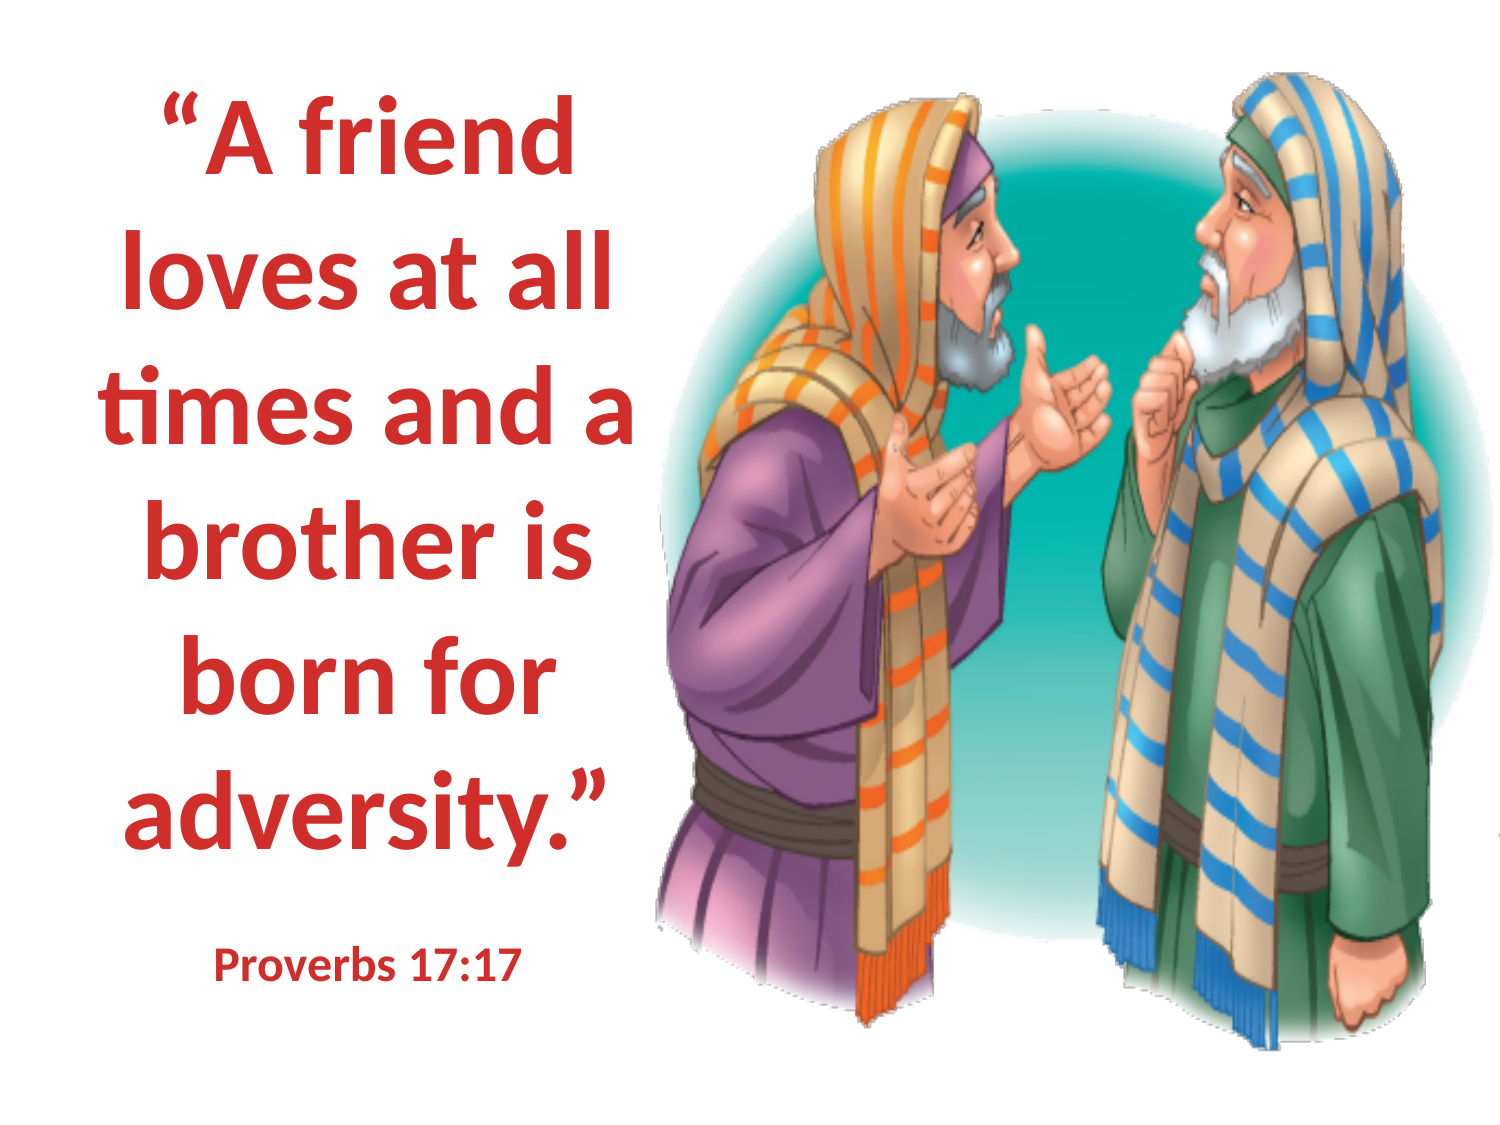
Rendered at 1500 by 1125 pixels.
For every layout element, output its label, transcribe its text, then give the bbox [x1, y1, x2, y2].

picture [648, 54, 1500, 1095]
text_box “A friend loves at all times and a brother is born for adversity.” Proverbs 17:17 [54, 54, 646, 1000]
